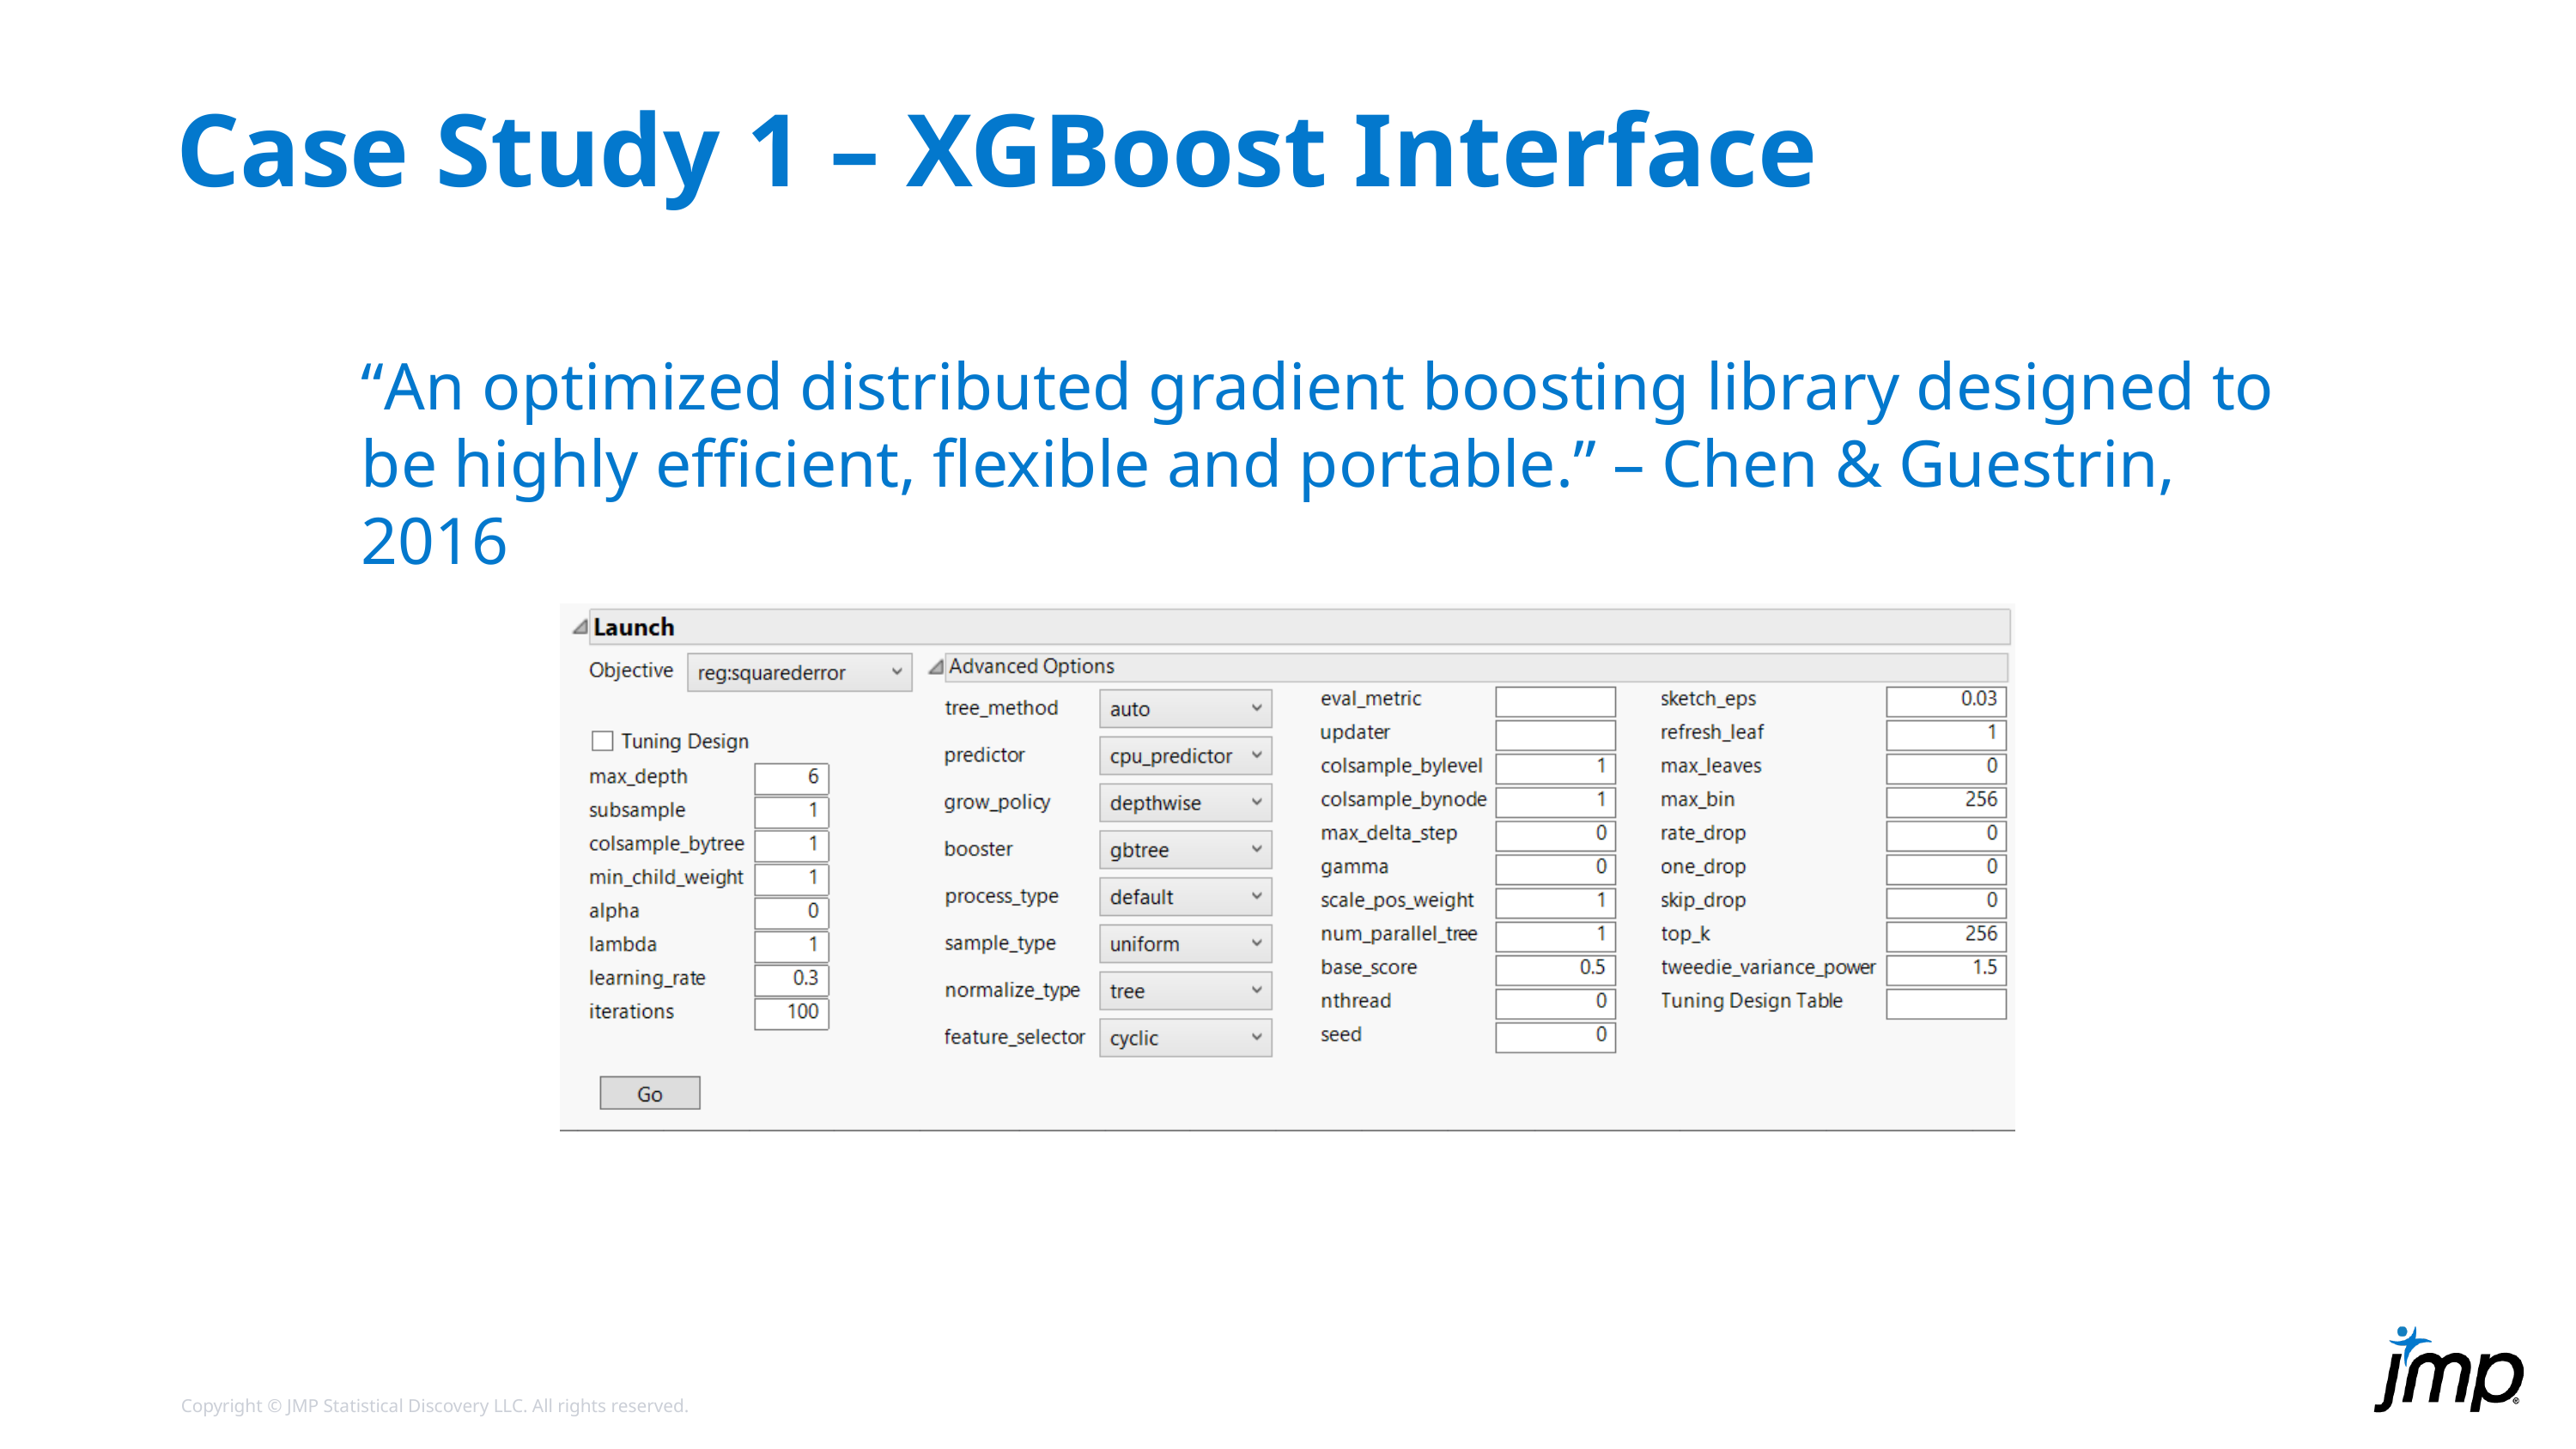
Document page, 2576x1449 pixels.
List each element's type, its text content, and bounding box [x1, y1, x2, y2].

text_box “An optimized distributed gradient boosting library designed to be highly efficient, flexible and portable.” – Chen & Guestrin, 2016 [361, 345, 2301, 578]
picture [2370, 1322, 2526, 1416]
title Case Study 1 – XGBoost Interface [176, 100, 2398, 209]
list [560, 603, 2015, 1131]
